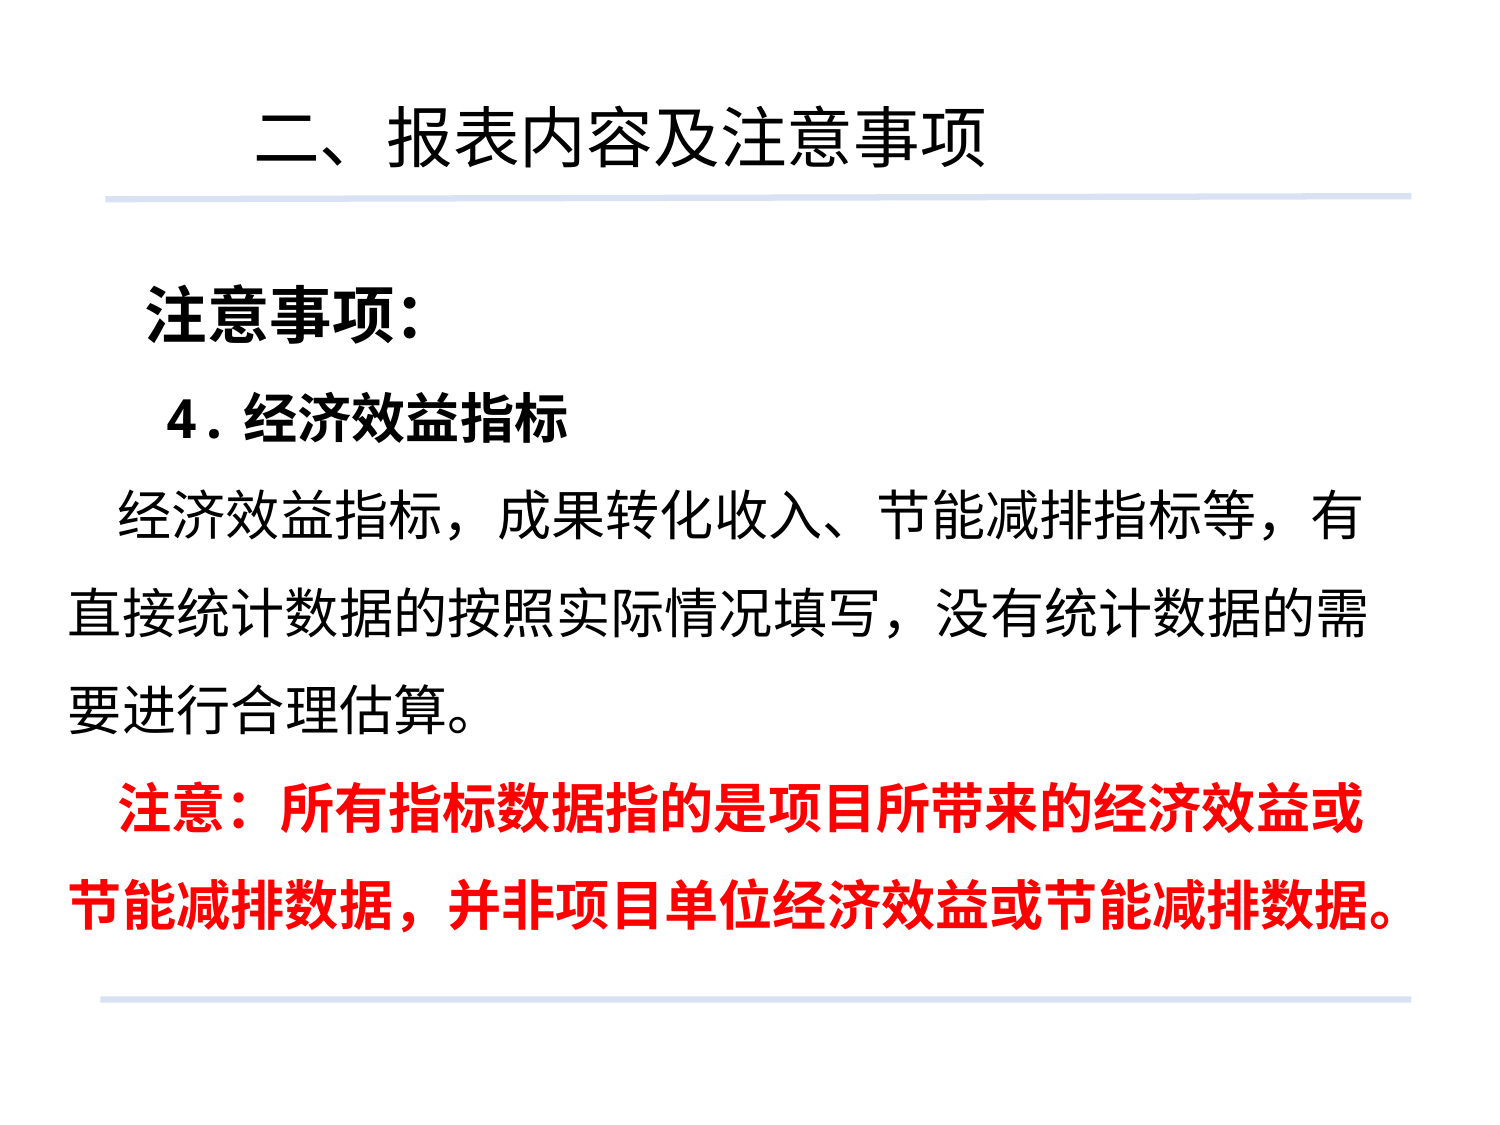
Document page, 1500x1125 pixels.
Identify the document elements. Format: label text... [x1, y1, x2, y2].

text_box 注意事项： 4.经济效益指标 经济效益指标，成果转化收入、节能减排指标等，有直接统计数据的按照实际情况填写，没有统计数据的需要进行合理估算。 注意：所有指标数据指的是项目所带来的经济效益或节能减排数据，并非项目单位经济效益或节能减排数据。 [53, 184, 1424, 1084]
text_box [100, 88, 1436, 1073]
